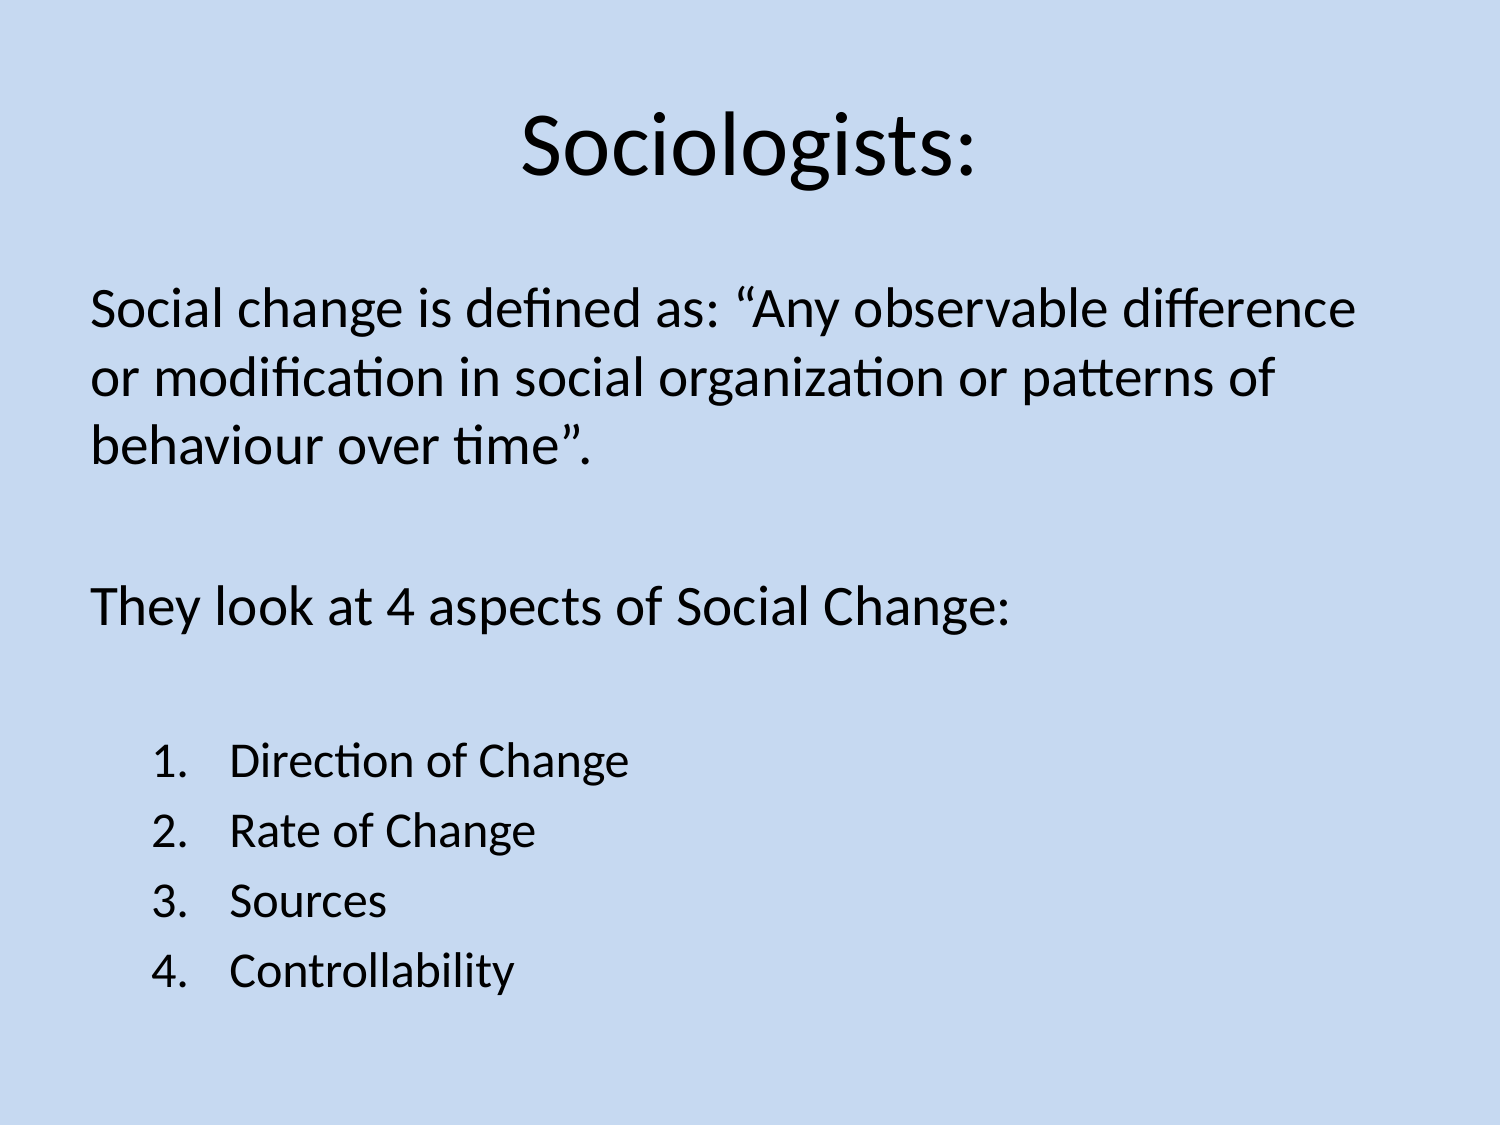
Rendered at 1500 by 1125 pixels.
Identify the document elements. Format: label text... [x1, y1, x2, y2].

list Social change is defined as: “Any observable difference or modification in social organization or patterns of behaviour over time”. They look at 4 aspects of Social Change: Direction of Change Rate of Change Sources Controllability [74, 262, 1426, 1006]
title Sociologists: [74, 44, 1426, 233]
